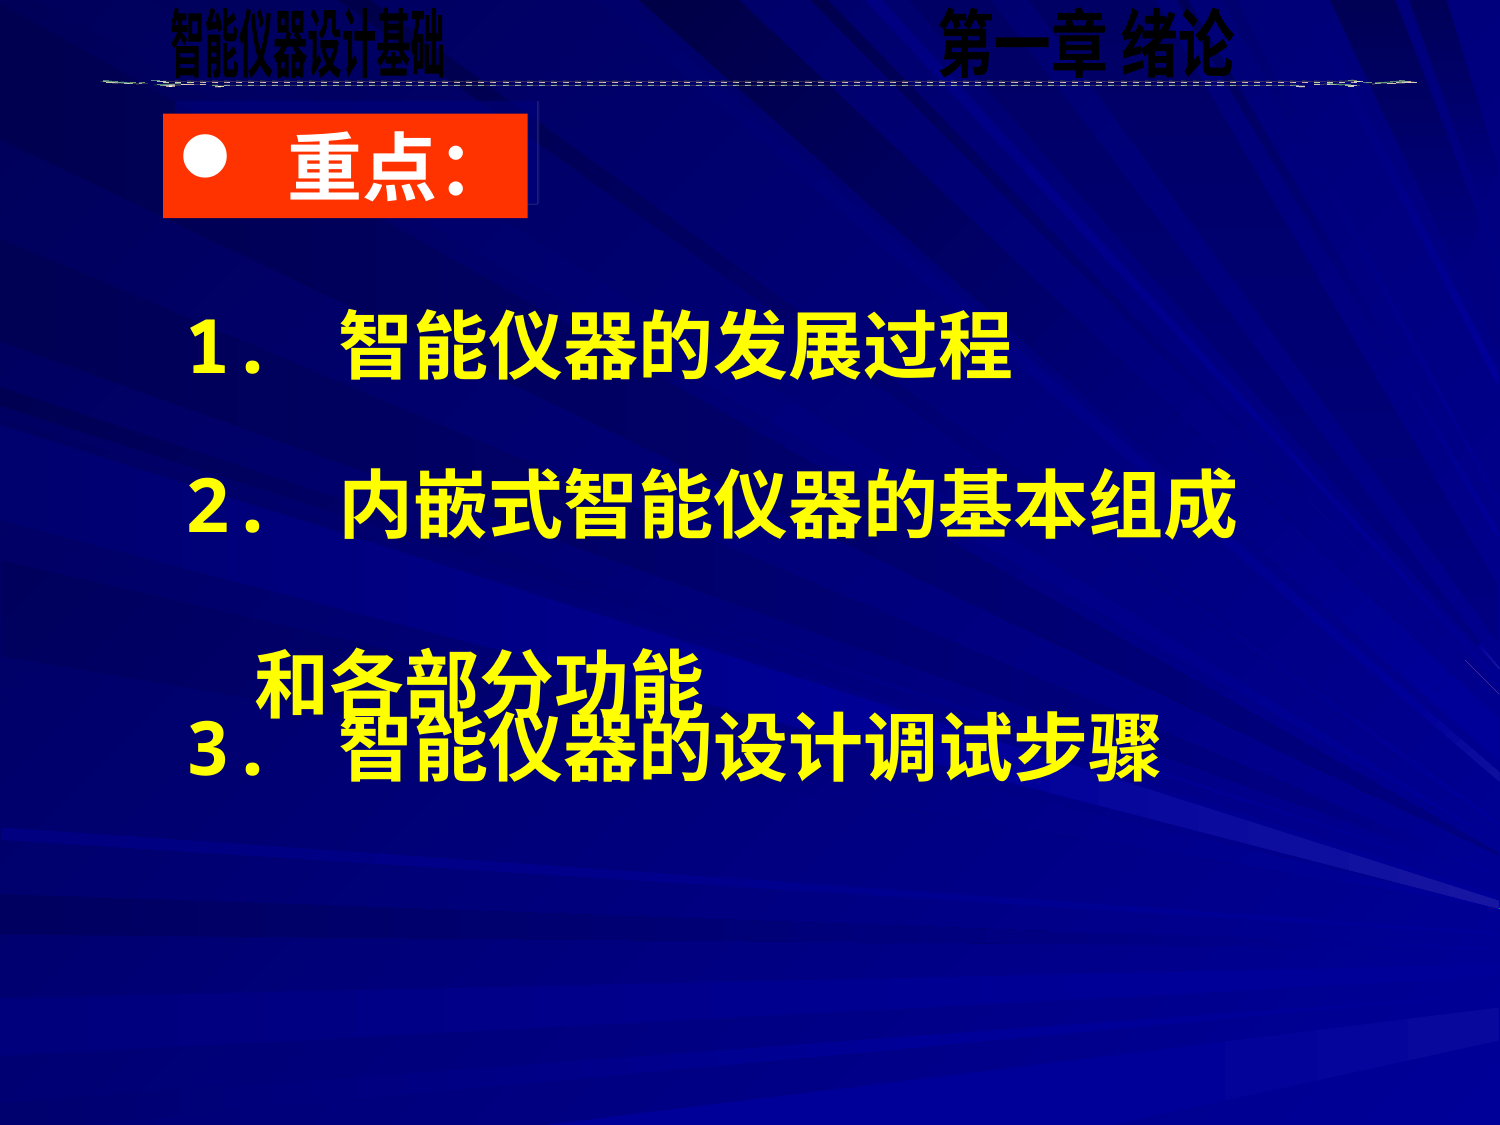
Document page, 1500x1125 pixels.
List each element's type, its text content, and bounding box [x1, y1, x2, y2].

picture [88, 78, 1424, 91]
text_box 重点： [163, 113, 528, 219]
text_box 1. 智能仪器的发展过程 [170, 291, 1208, 396]
text_box 3. 智能仪器的设计调试步骤 [171, 693, 1329, 799]
text_box 2. 内嵌式智能仪器的基本组成 和各部分功能 [171, 449, 1282, 735]
